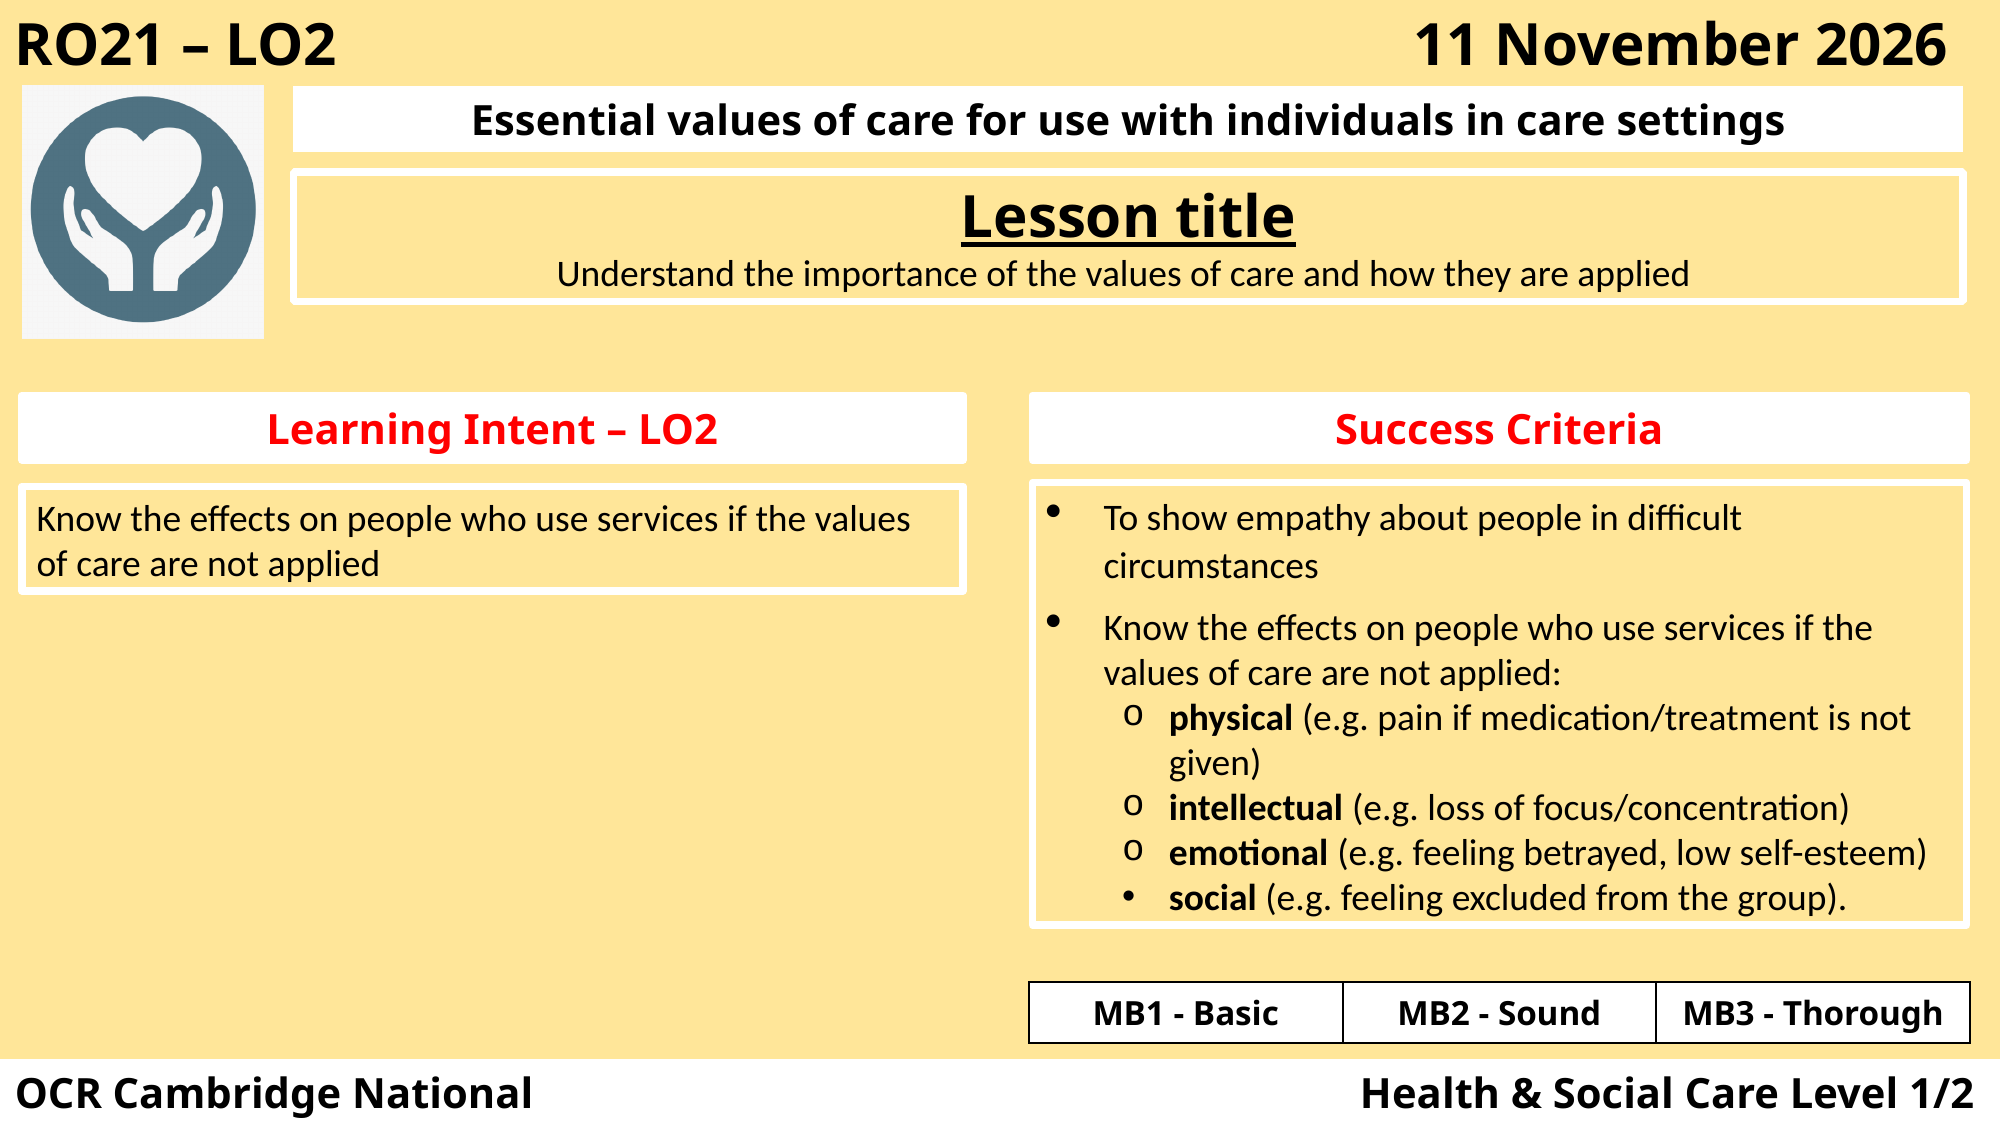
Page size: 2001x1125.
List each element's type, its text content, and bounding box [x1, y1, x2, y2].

text_box Know the effects on people who use services if the values of care are not applied [21, 486, 964, 591]
table_header MB1 - Basic [1030, 983, 1342, 1042]
text_box OCR Cambridge National [0, 1059, 873, 1125]
text_box Essential values of care for use with individuals in care settings [293, 86, 1963, 152]
table_header MB3 - Thorough [1657, 983, 1969, 1042]
text_box Learning Intent – LO2 [21, 395, 964, 461]
text_box RO21 – LO2 [0, 0, 398, 85]
text_box 25 September 2020 [1205, 0, 1964, 94]
text_box Health & Social Care Level 1/2 [873, 1059, 2000, 1125]
picture [22, 85, 264, 339]
text_box Success Criteria [1032, 395, 1967, 461]
text_box Lesson title Understand the importance of the values of care and how they are applied [293, 172, 1963, 302]
table_header MB2 - Sound [1344, 983, 1655, 1042]
text_box To show empathy about people in difficult circumstances Know the effects on people who use services if the values of care are not applied: physical (e.g. pain if medication/treatment is not given) intellectual (e.g. loss of focus/concentration) emotional (e.g. feeling betrayed, low self-esteem) social (e.g. feeling excluded from the group). [1032, 482, 1967, 926]
